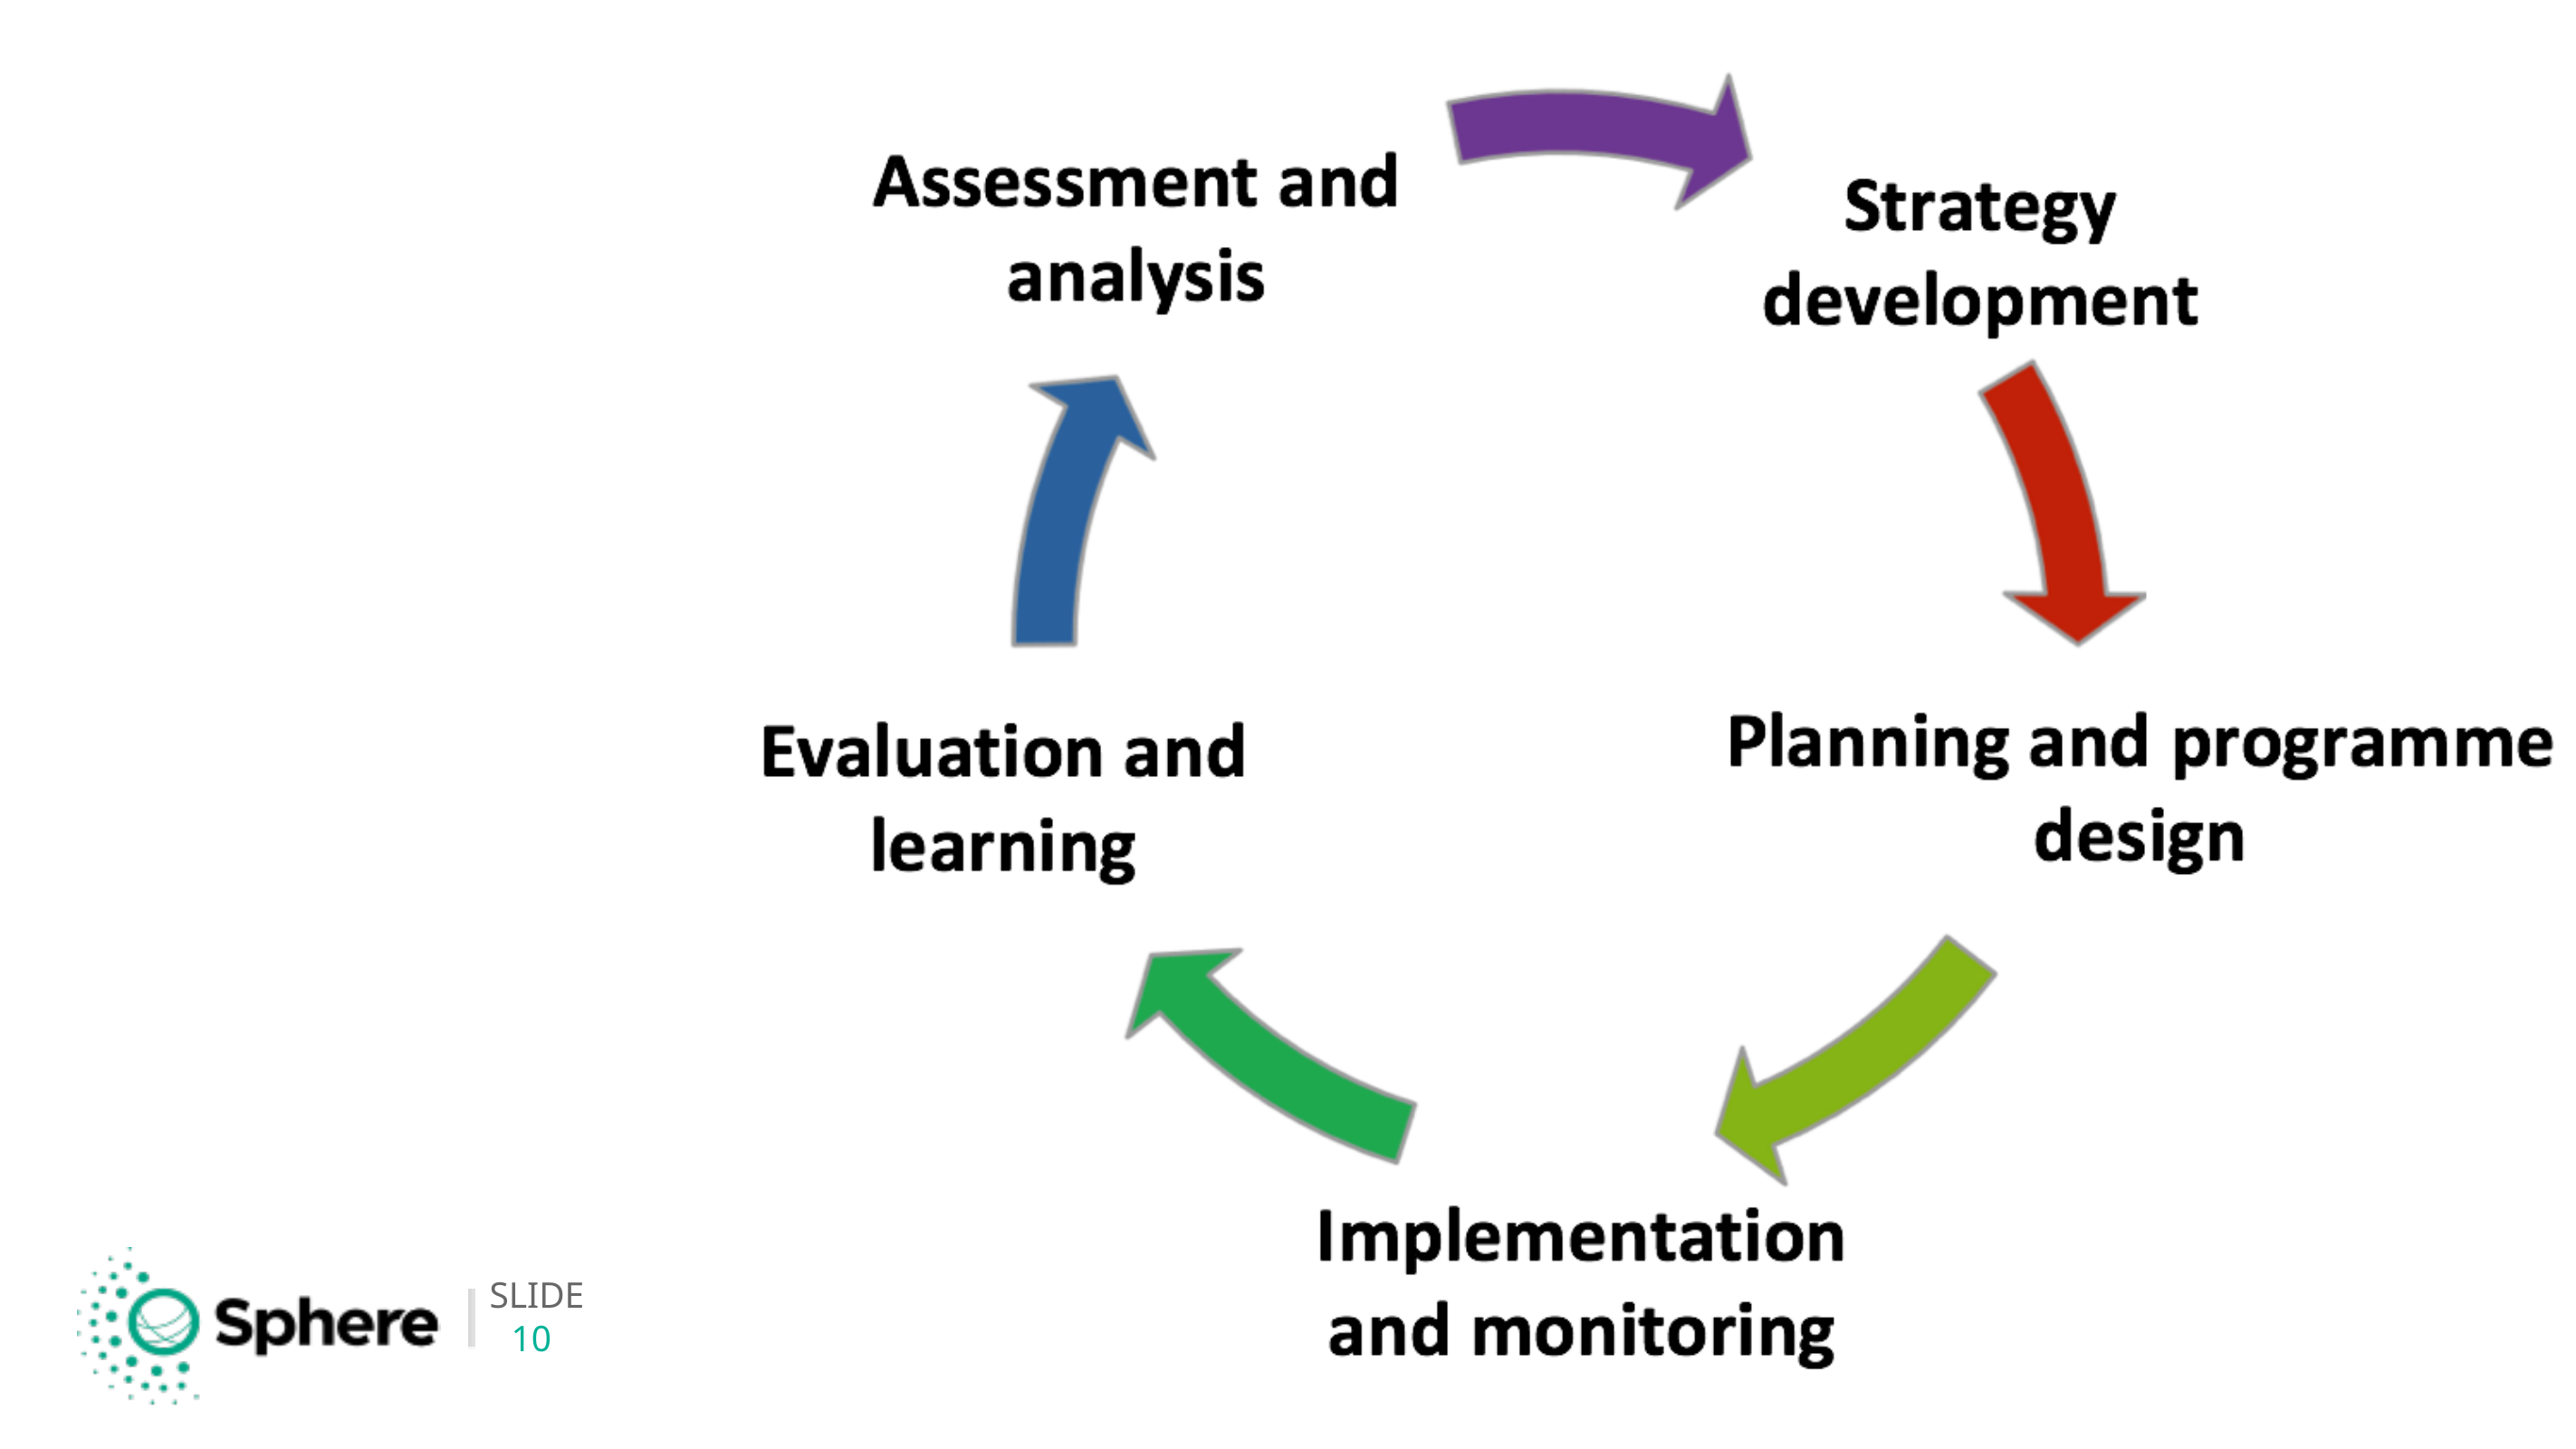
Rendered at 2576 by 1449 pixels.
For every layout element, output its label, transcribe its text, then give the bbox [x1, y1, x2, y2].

picture [468, 1289, 479, 1349]
picture [605, 62, 2576, 1387]
slide_number 10 [503, 1308, 563, 1367]
picture [77, 1247, 441, 1407]
